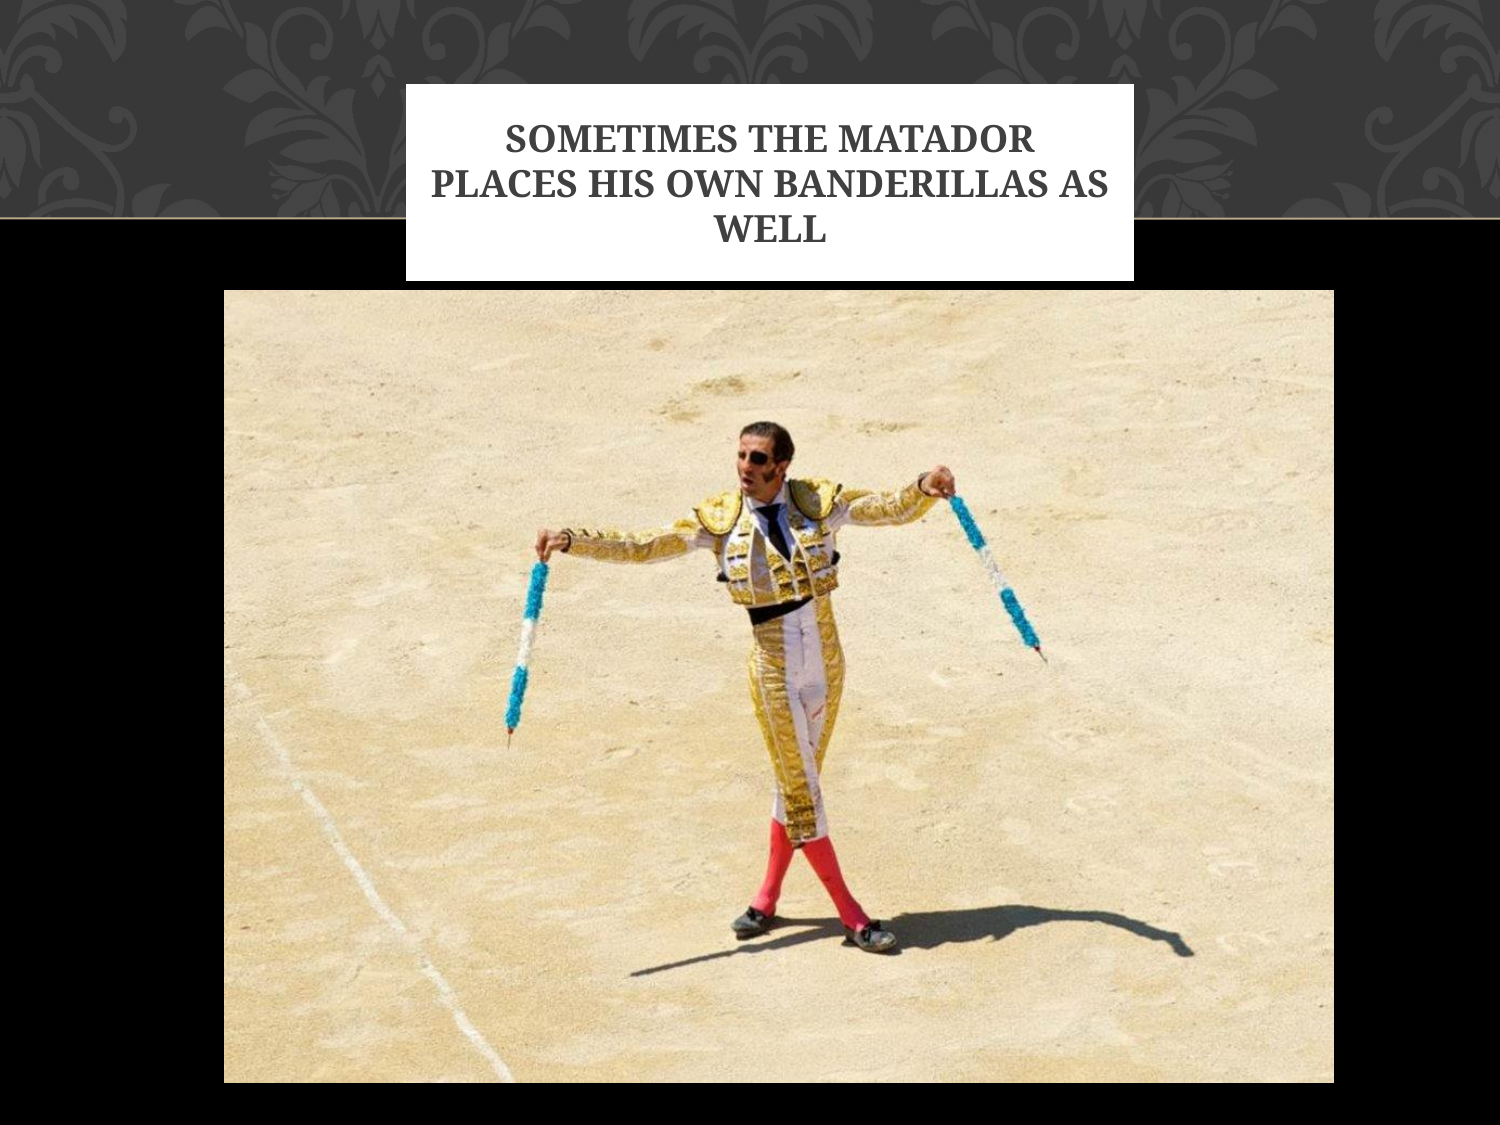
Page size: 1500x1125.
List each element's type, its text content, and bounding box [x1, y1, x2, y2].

title Sometimes the matador places his own banderillas AS WELL [406, 84, 1134, 281]
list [224, 290, 1334, 1083]
